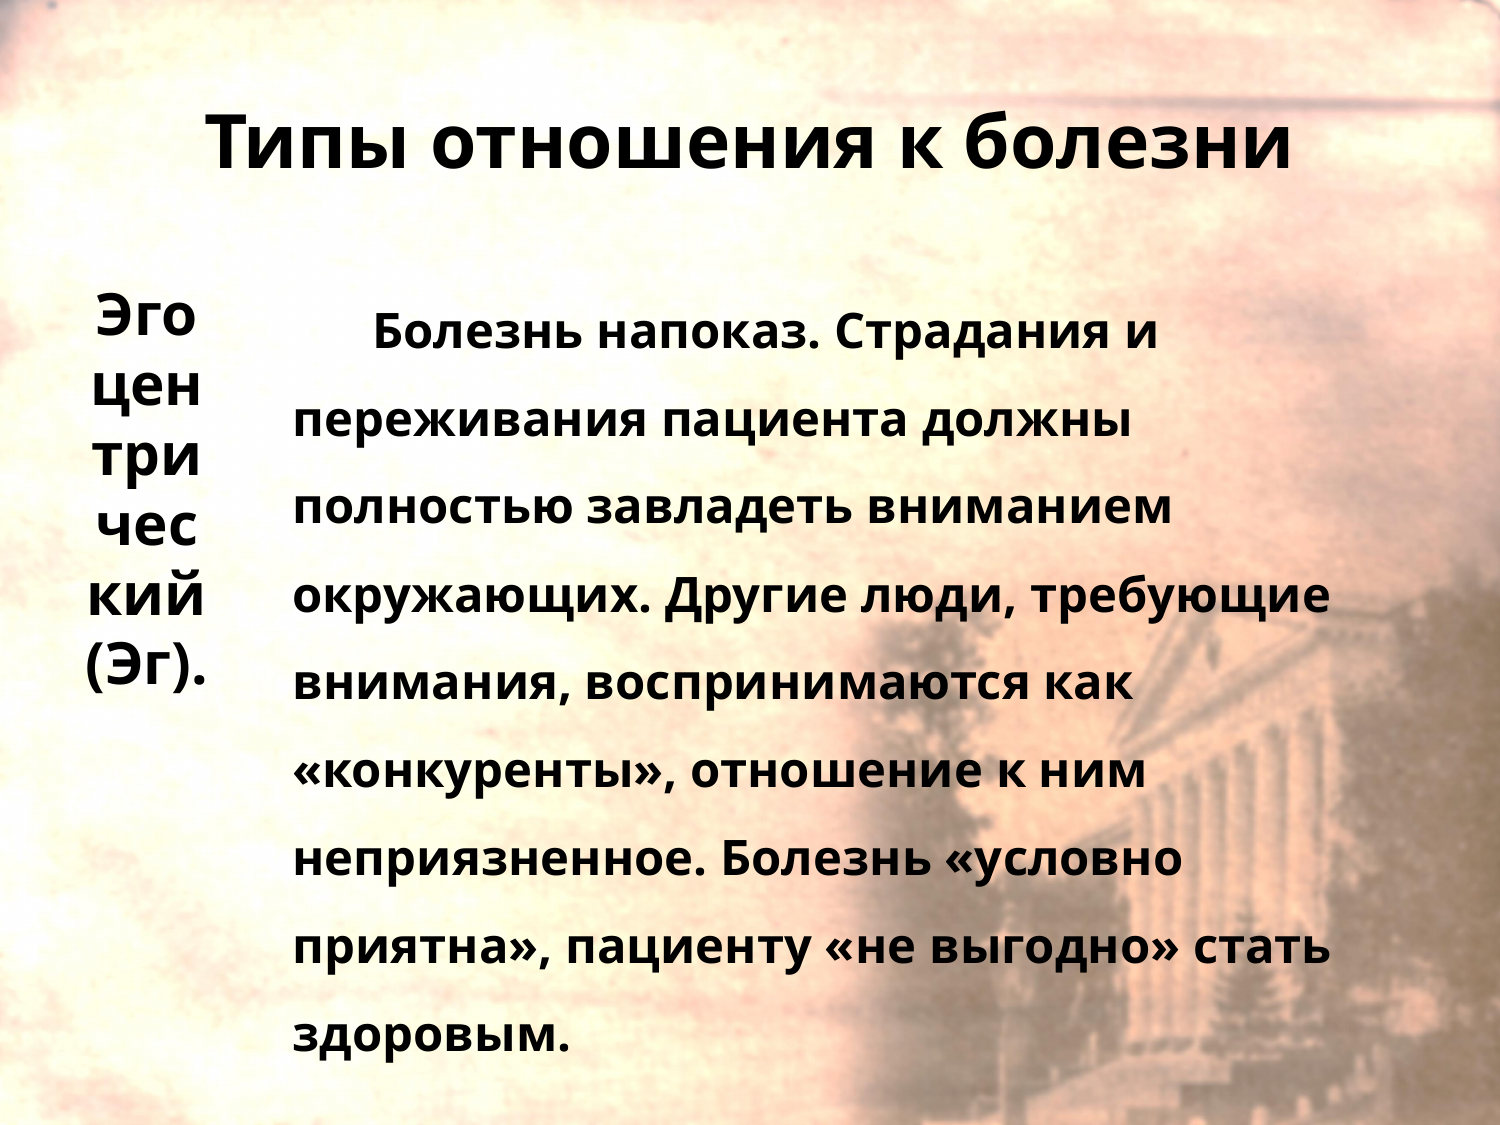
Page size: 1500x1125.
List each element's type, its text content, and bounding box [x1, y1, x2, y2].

list Эгоцентрический (Эг). [75, 262, 219, 1005]
picture [0, 0, 1500, 1125]
list Болезнь напоказ. Страдания и переживания пациента должны полностью завладеть вниманием окружающих. Другие люди, требующие внимания, воспринимаются как «конкуренты», отношение к ним неприязненное. Болезнь «условно приятна», пациенту «не выгодно» стать здоровым. [277, 262, 1425, 1071]
title Типы отношения к болезни [75, 45, 1425, 233]
